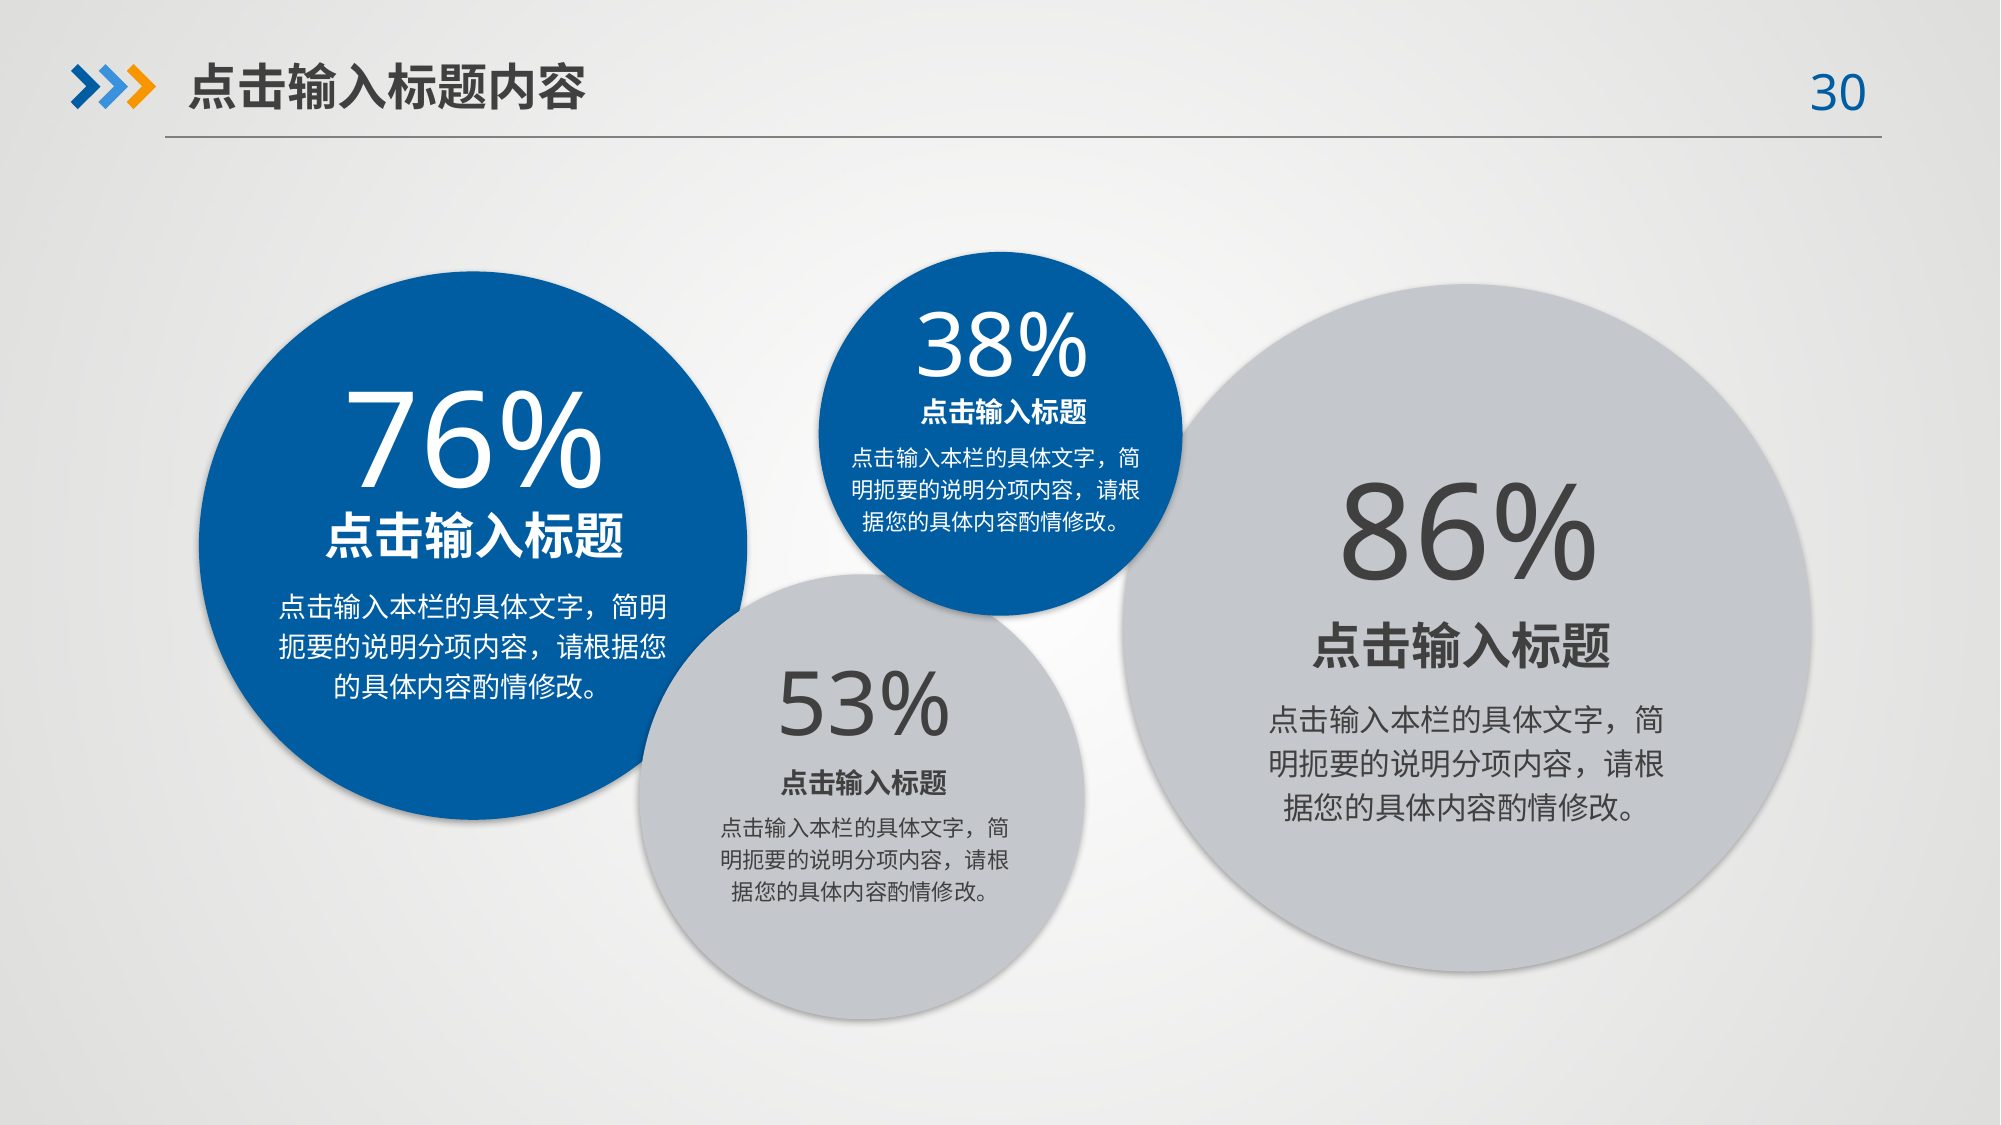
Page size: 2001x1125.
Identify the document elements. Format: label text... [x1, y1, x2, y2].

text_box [1123, 283, 1812, 972]
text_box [639, 573, 1085, 1020]
text_box 点击输入标题内容 [187, 43, 654, 127]
picture [0, 0, 2000, 1125]
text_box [198, 271, 748, 821]
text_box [818, 251, 1183, 616]
